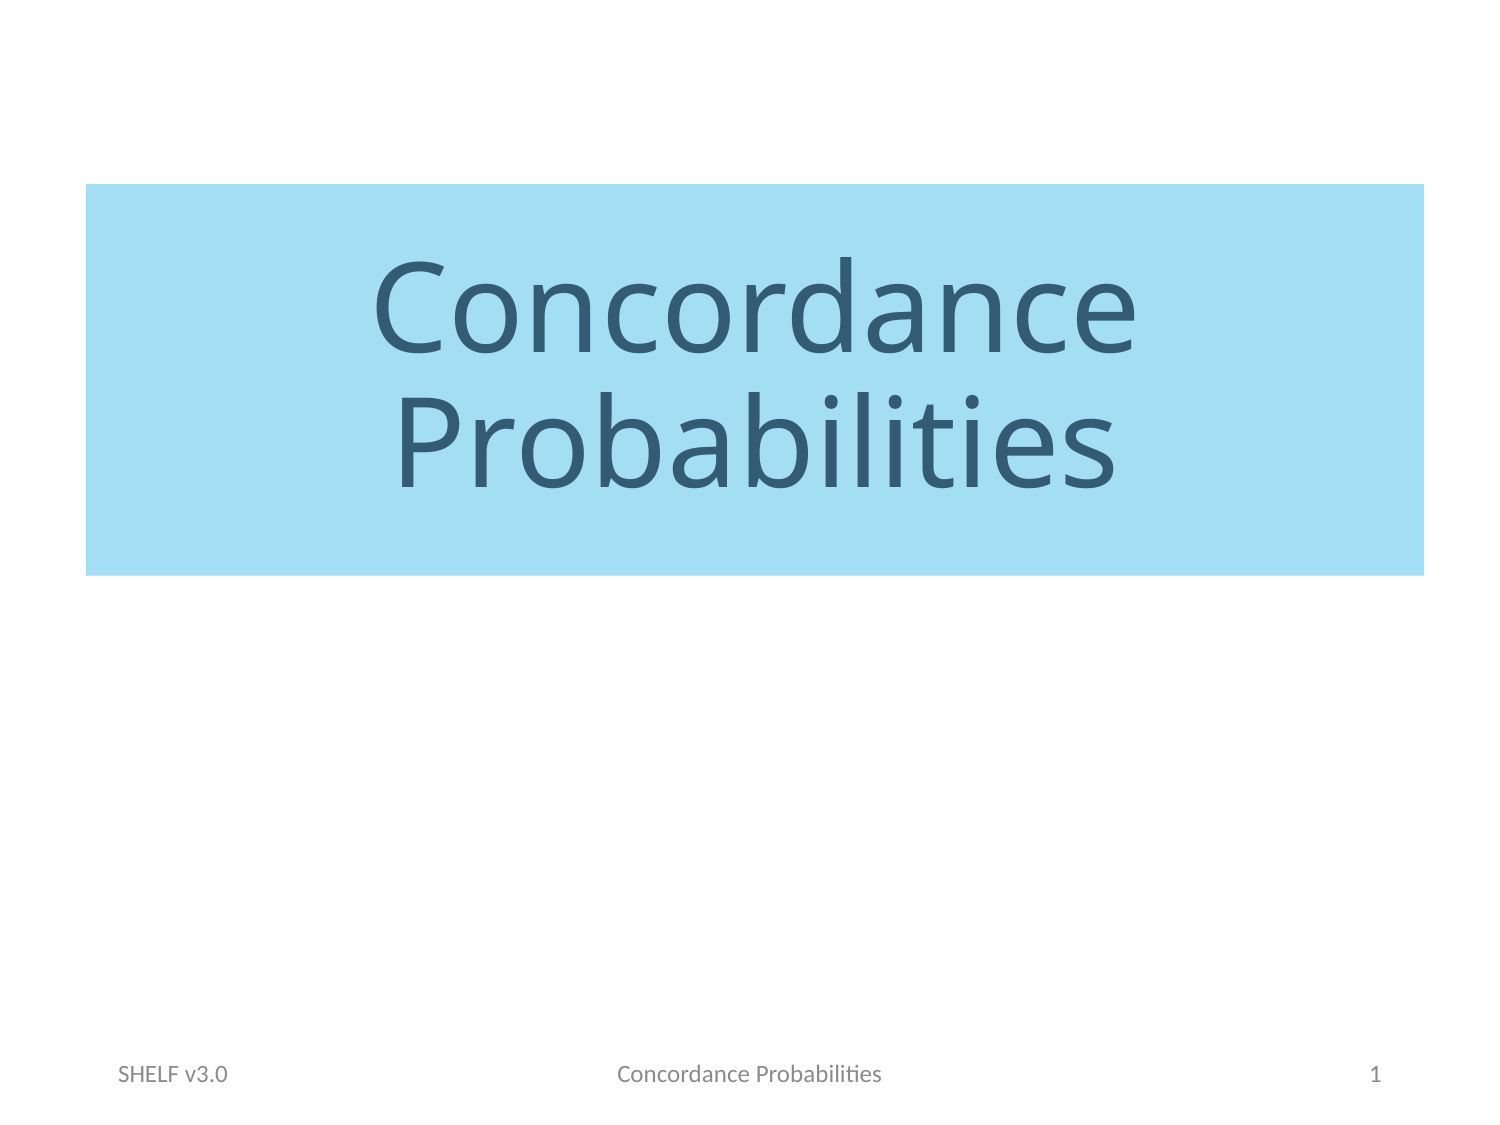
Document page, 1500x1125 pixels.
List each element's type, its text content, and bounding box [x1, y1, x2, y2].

slide_number 1 [1059, 1042, 1397, 1103]
slide_number SHELF v3.0 [103, 1042, 441, 1103]
footer Concordance Probabilities [496, 1042, 1004, 1103]
title Concordance Probabilities [86, 184, 1425, 576]
